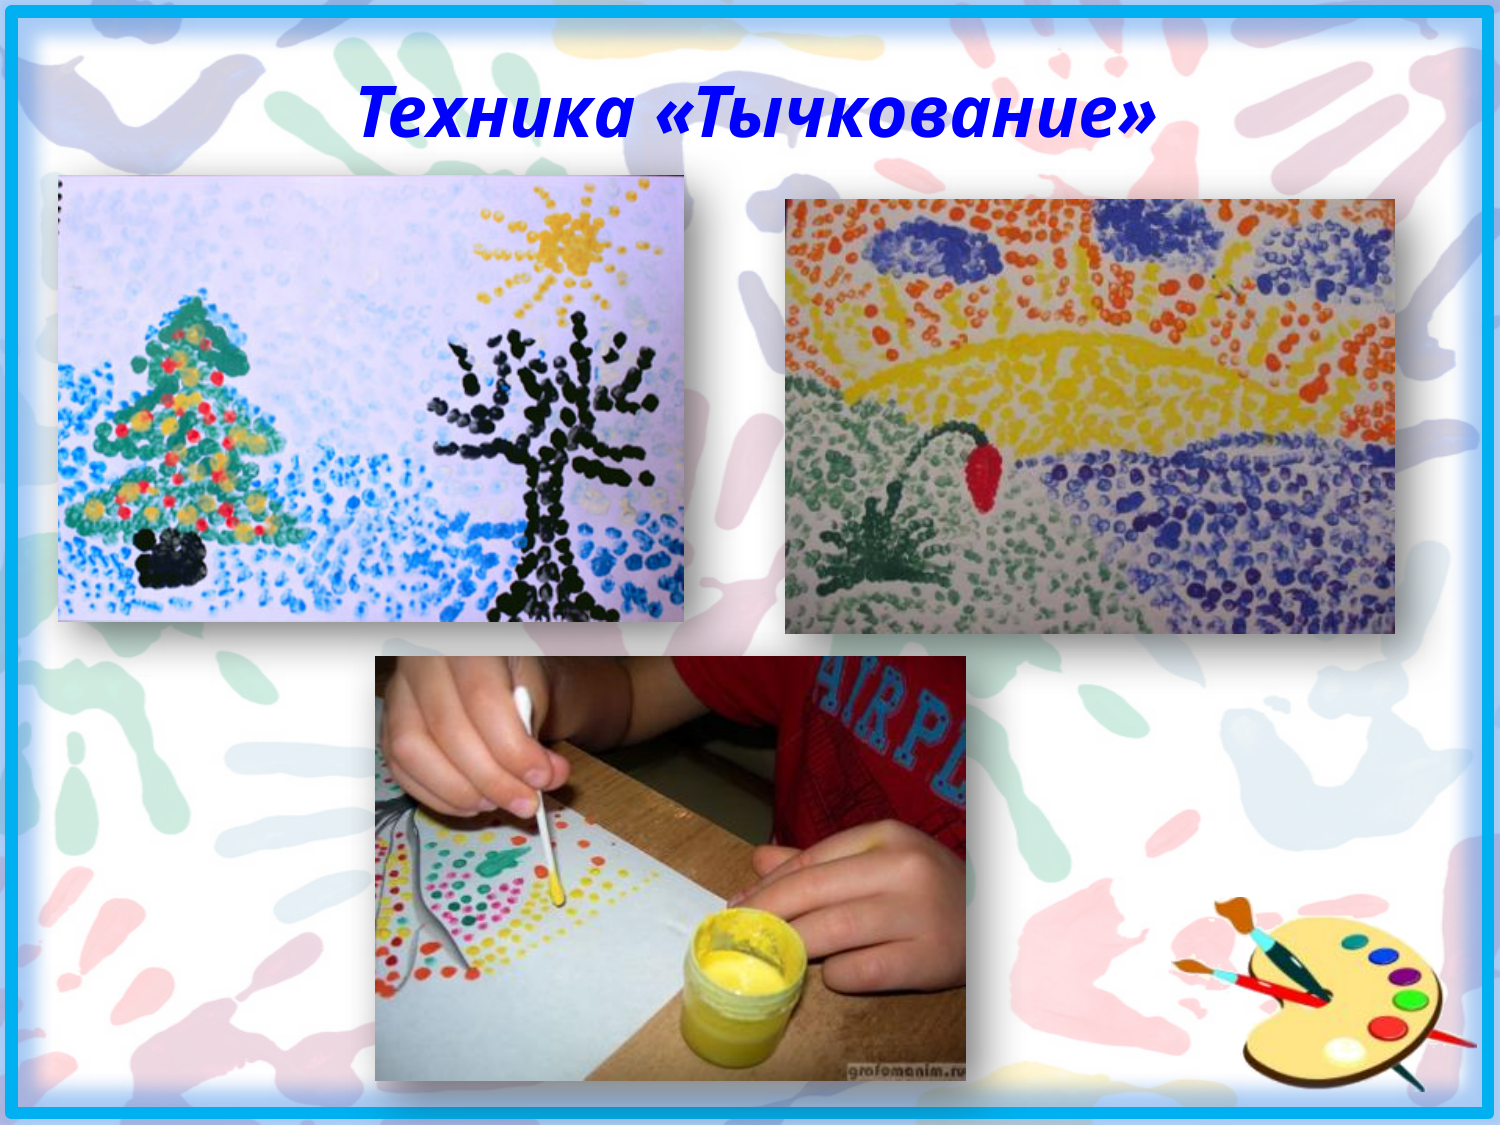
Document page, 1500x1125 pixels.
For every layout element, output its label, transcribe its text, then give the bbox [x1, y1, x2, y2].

picture [784, 198, 1395, 634]
title Техника «Тычкование» [82, 58, 1432, 247]
picture [1171, 897, 1476, 1092]
picture [58, 175, 684, 622]
picture [374, 656, 966, 1081]
